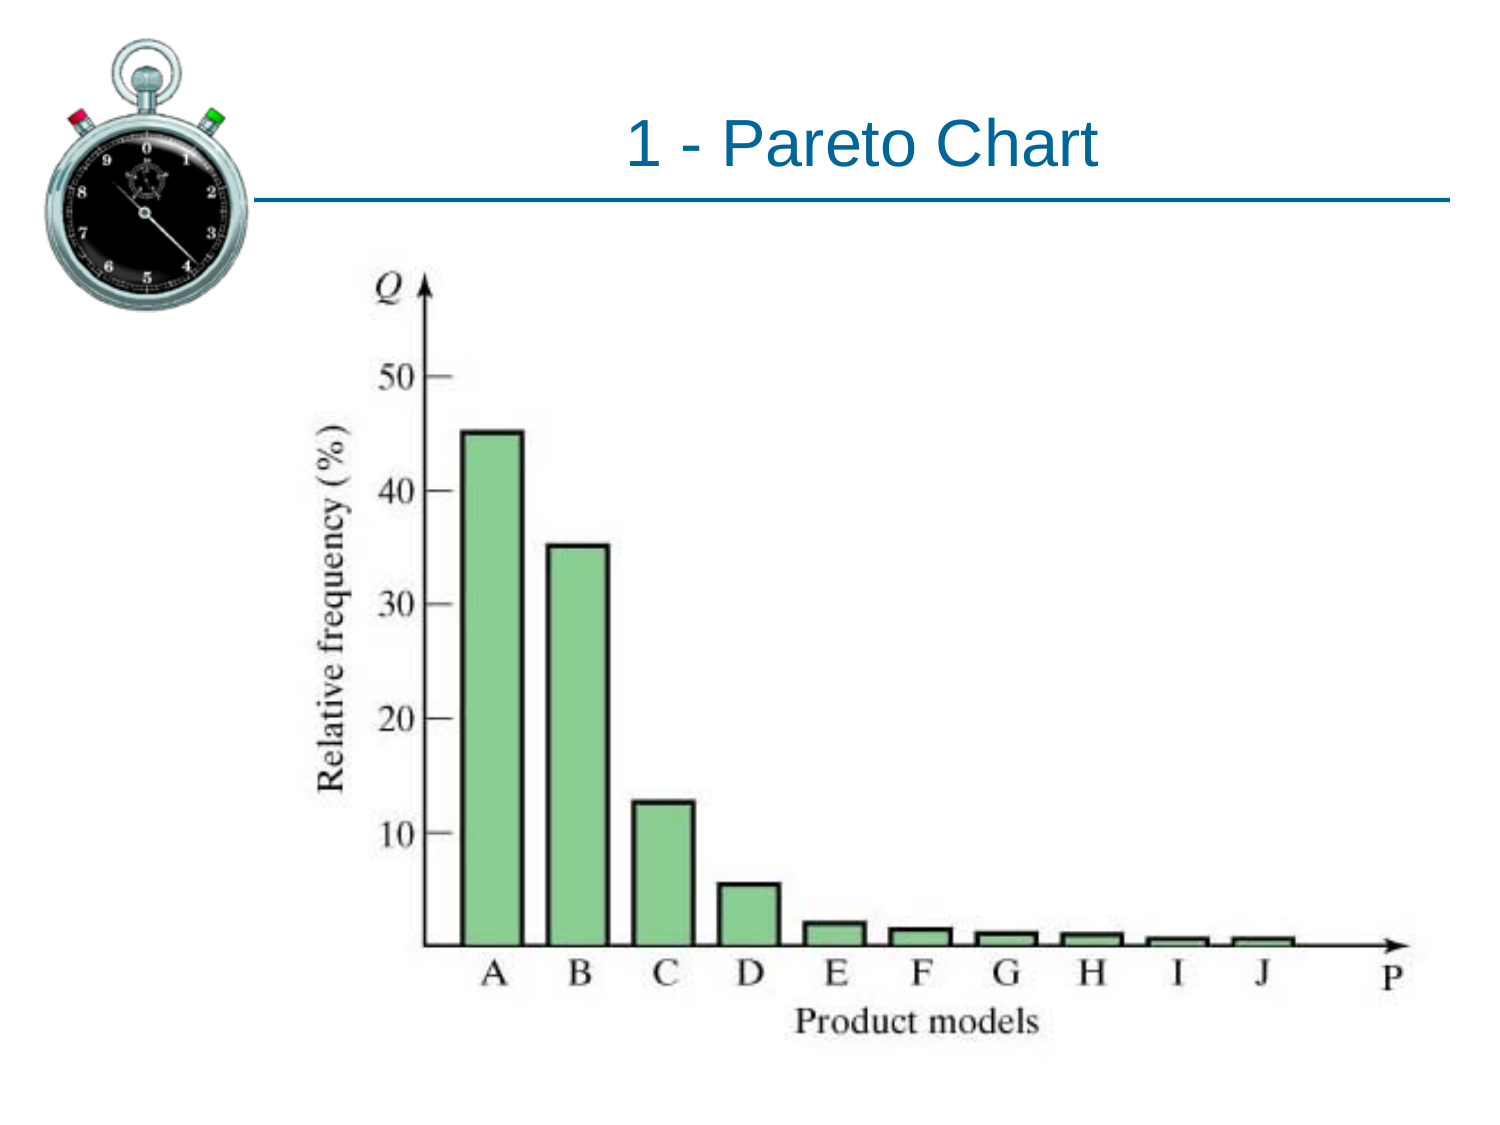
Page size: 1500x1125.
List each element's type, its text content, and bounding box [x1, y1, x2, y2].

picture [262, 249, 1465, 1063]
picture [37, 37, 254, 313]
title 1 - Pareto Chart [275, 37, 1450, 188]
